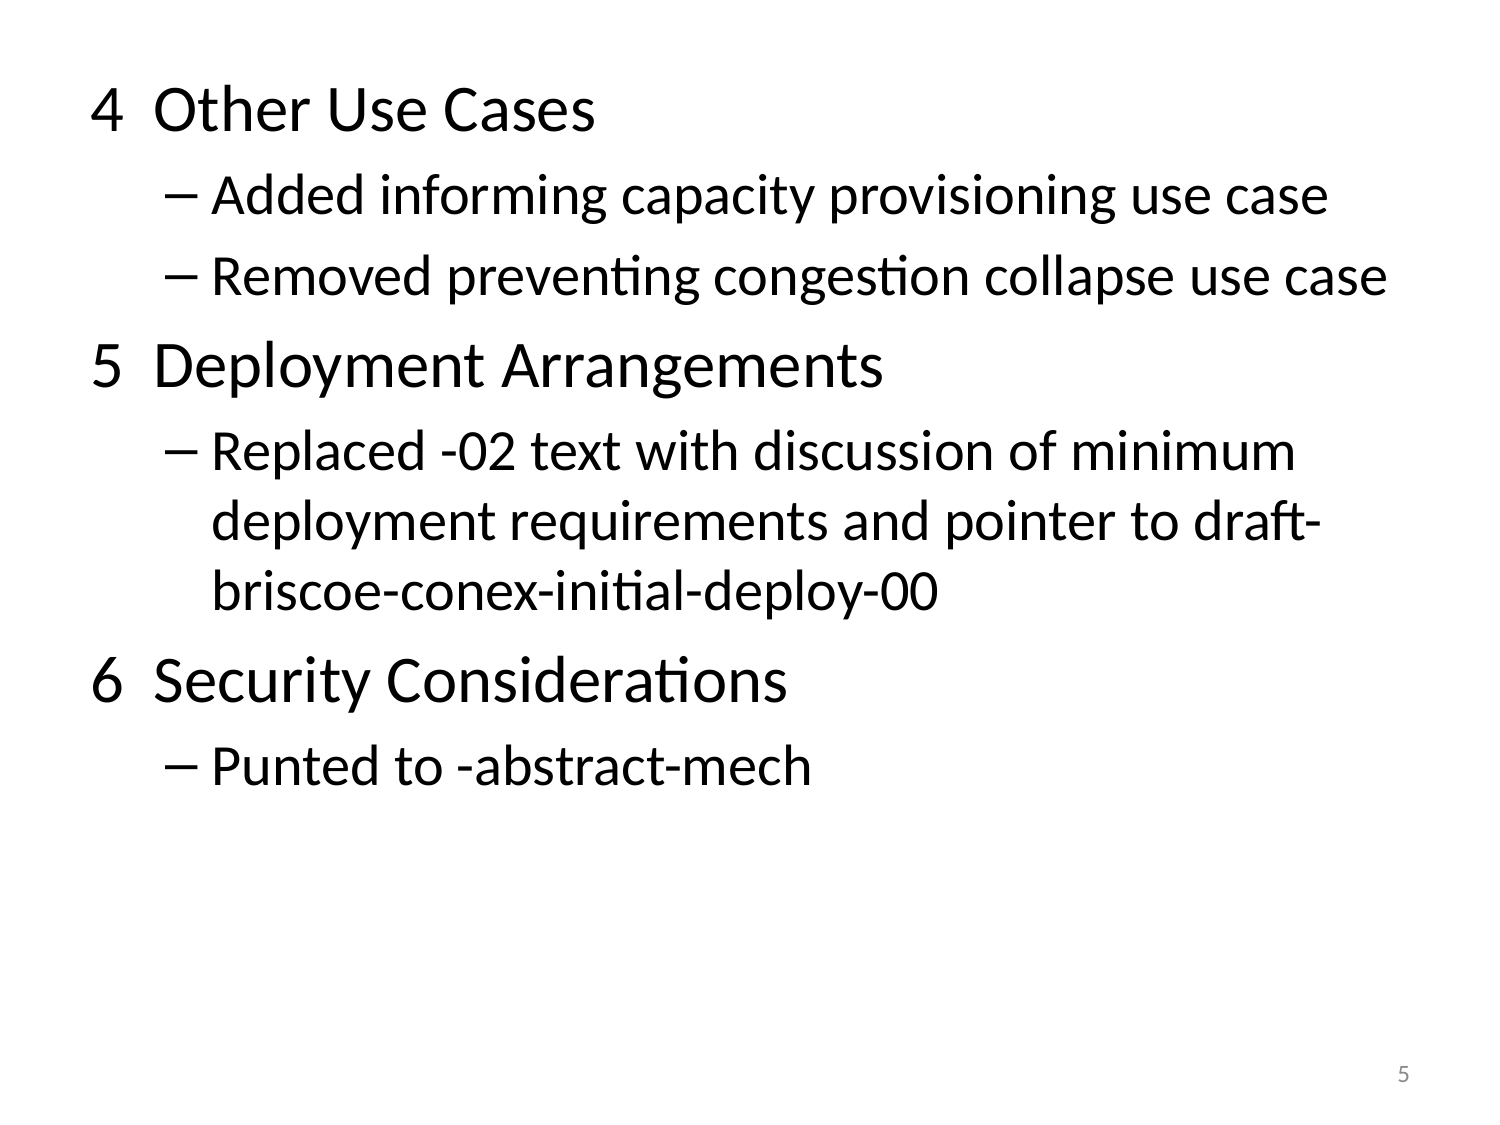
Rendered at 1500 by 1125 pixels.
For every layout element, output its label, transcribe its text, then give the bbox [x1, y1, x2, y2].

slide_number 5 [1074, 1042, 1425, 1103]
list 4 Other Use Cases Added informing capacity provisioning use case Removed preventing congestion collapse use case 5 Deployment Arrangements Replaced -02 text with discussion of minimum deployment requirements and pointer to draft-briscoe-conex-initial-deploy-00 6 Security Considerations Punted to -abstract-mech [75, 56, 1425, 1043]
